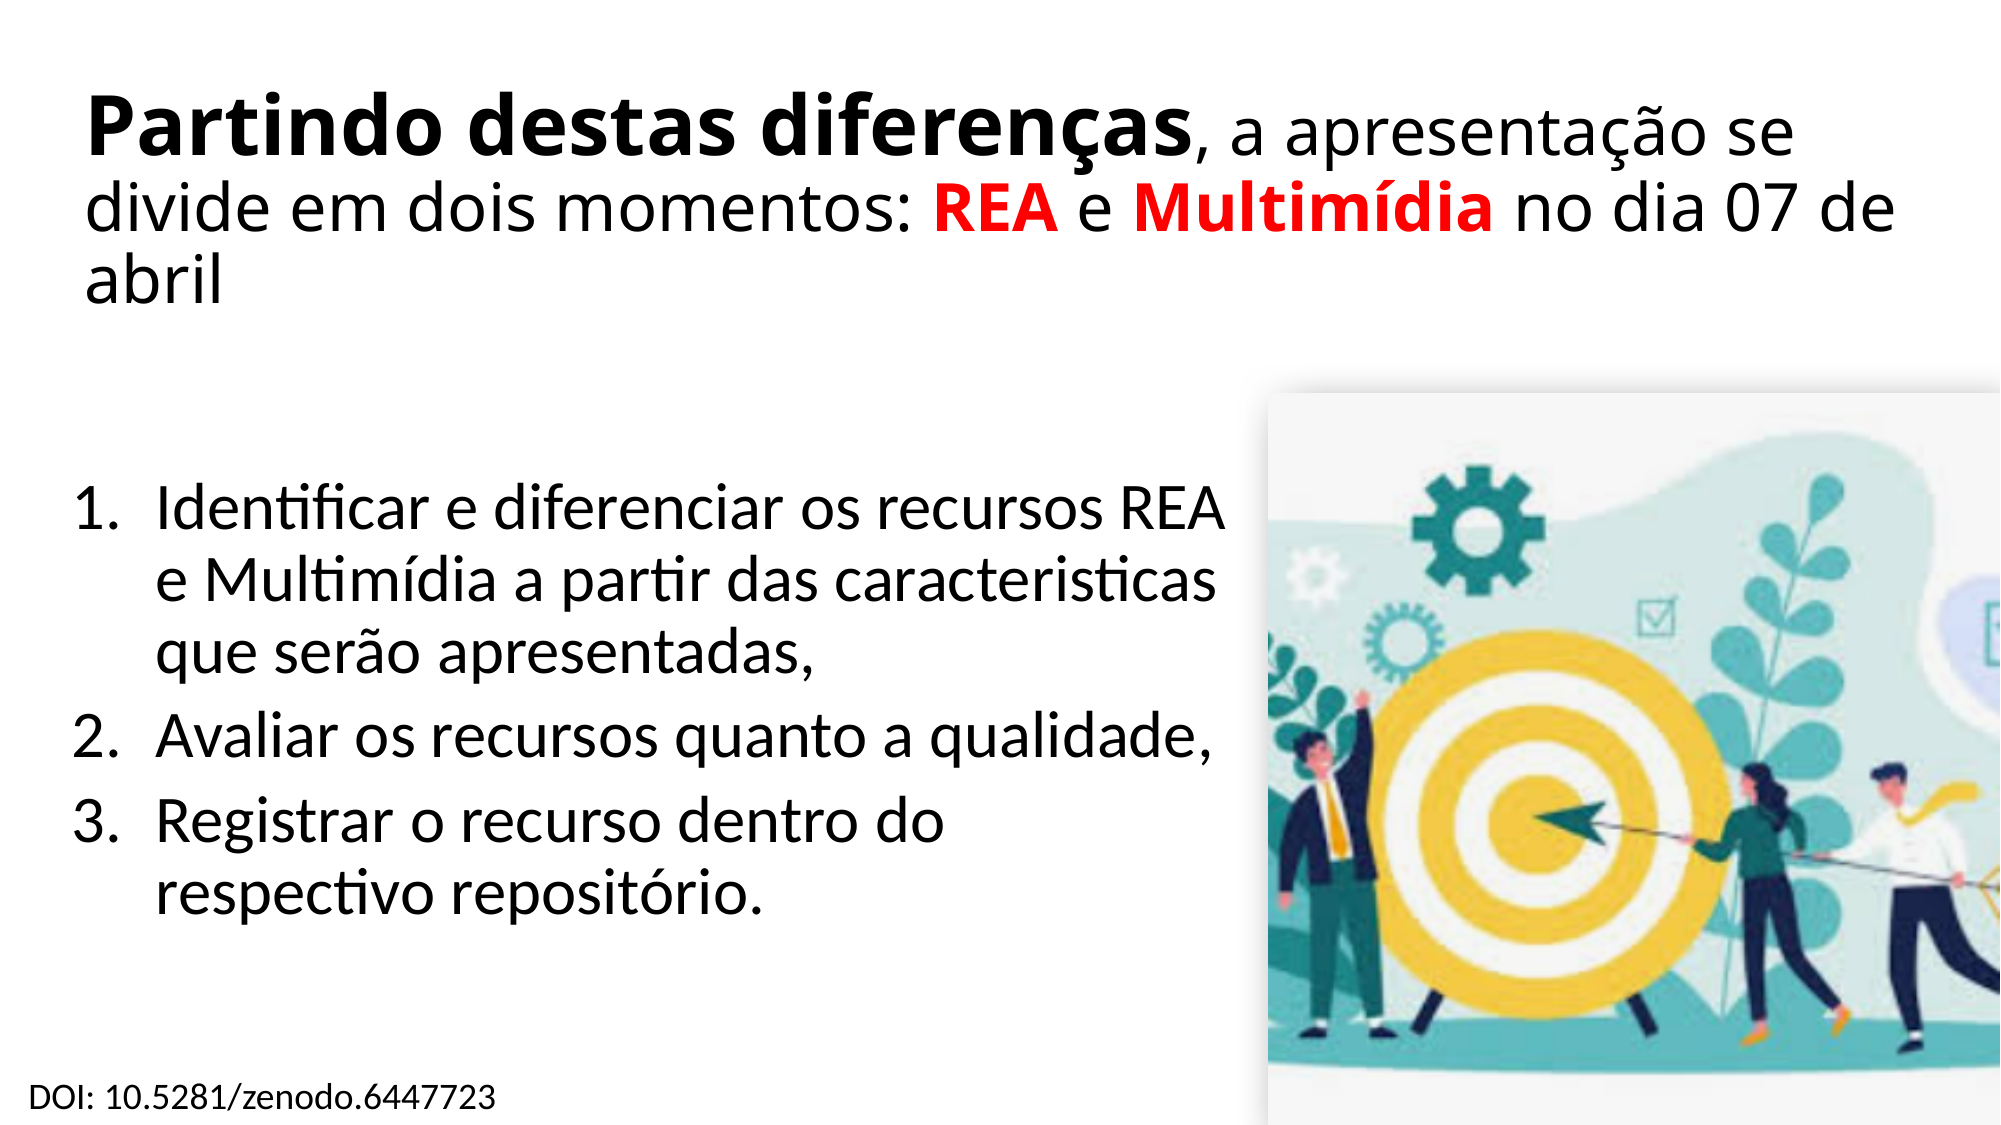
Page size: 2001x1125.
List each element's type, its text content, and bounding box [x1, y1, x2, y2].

text_box DOI: 10.5281/zenodo.6447723 [13, 1064, 536, 1125]
title Partindo destas diferenças, a apresentação se divide em dois momentos: REA e Multimídia no dia 07 de abril [69, 52, 1931, 350]
text_box Identificar e diferenciar os recursos REA e Multimídia a partir das caracteristicas que serão apresentadas, Avaliar os recursos quanto a qualidade, Registrar o recurso dentro do respectivo repositório. [0, 371, 1248, 1003]
picture [1268, 393, 2000, 1125]
